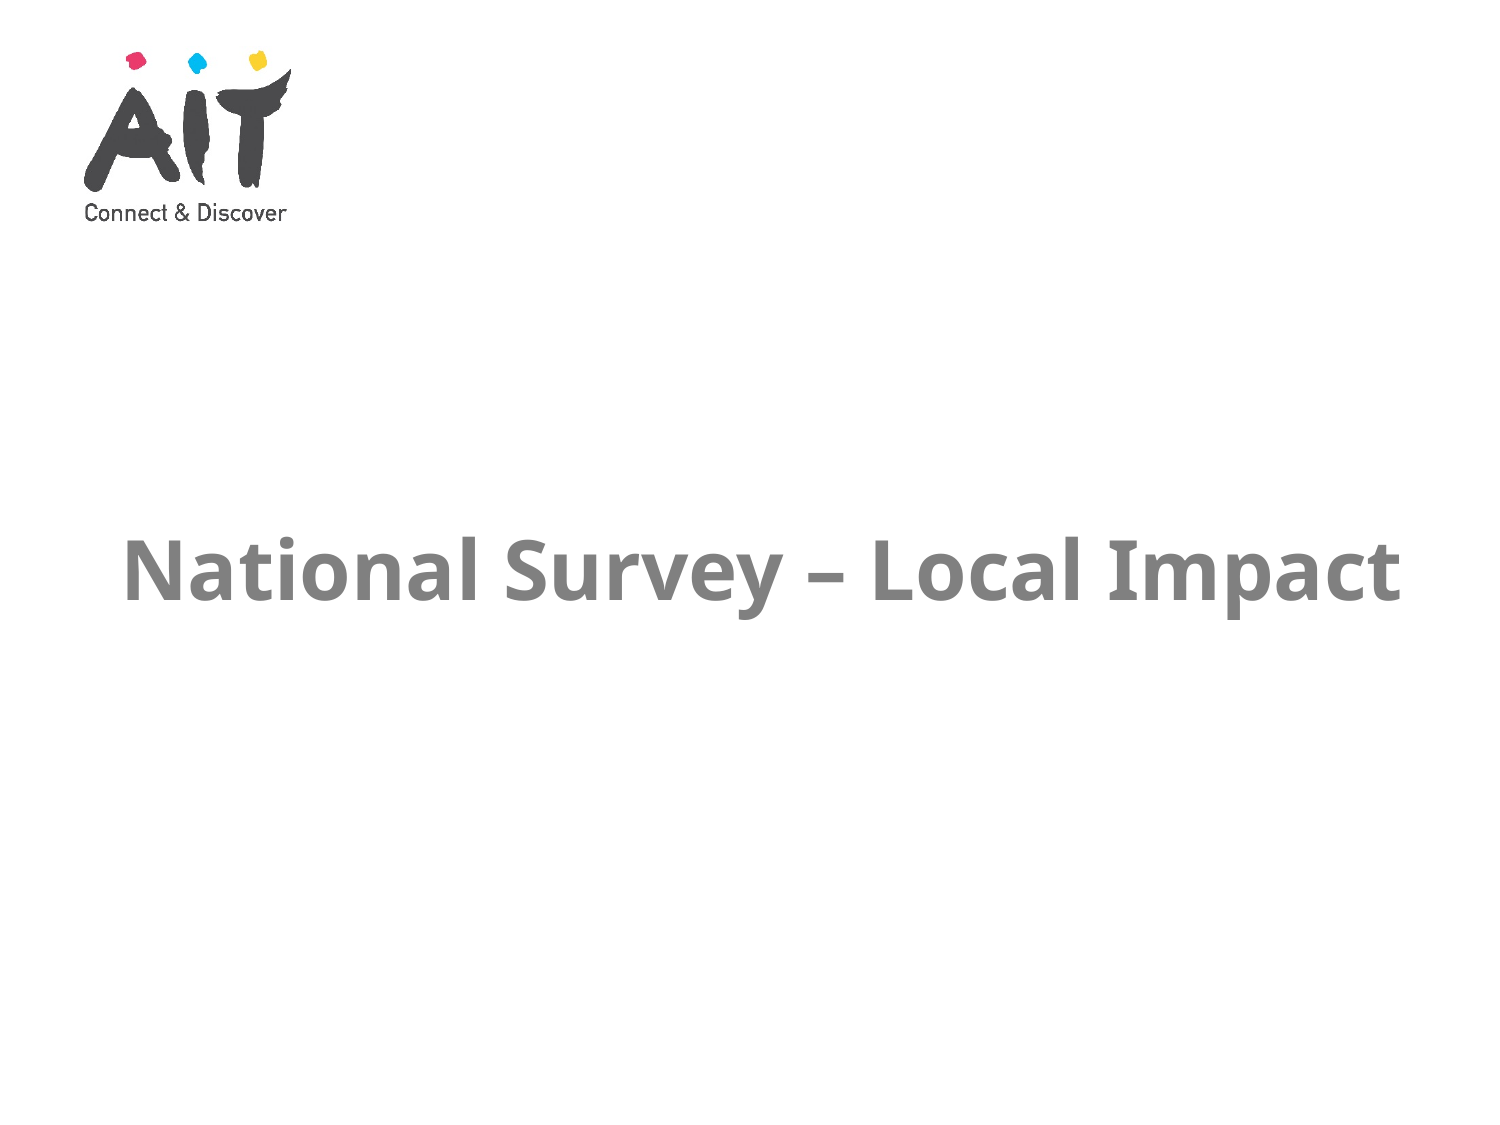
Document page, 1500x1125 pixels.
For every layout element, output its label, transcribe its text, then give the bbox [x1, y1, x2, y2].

title National Survey – Local Impact [53, 373, 1472, 761]
picture [64, 46, 315, 233]
